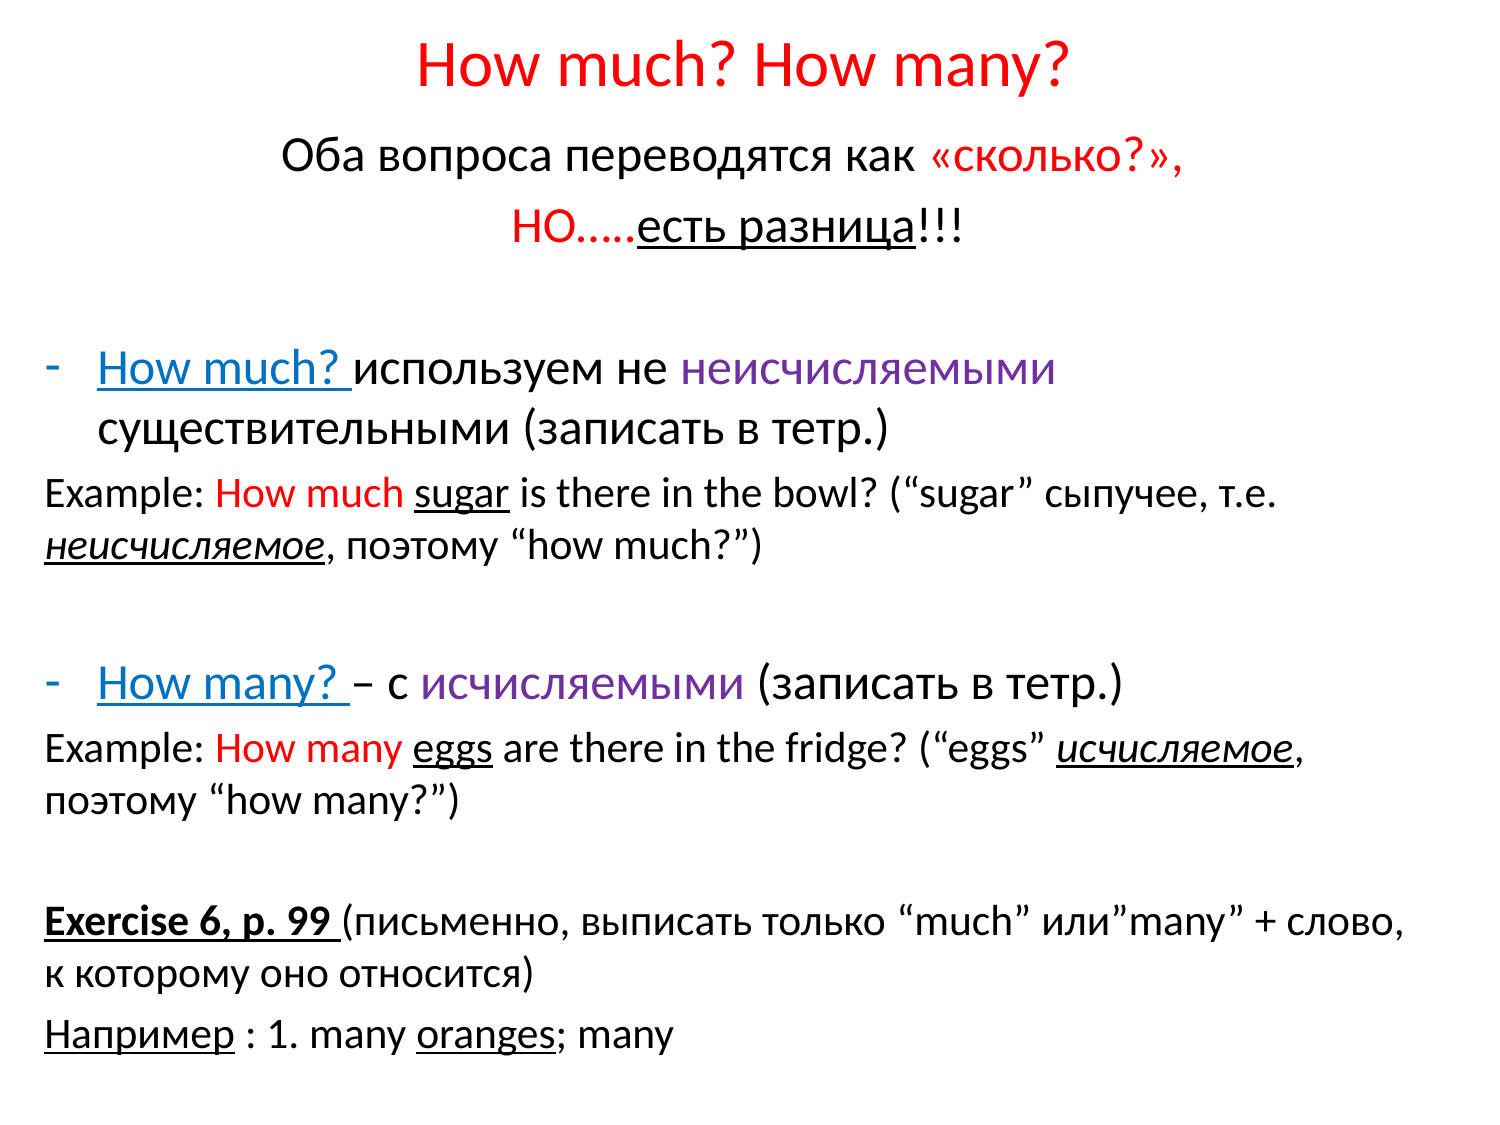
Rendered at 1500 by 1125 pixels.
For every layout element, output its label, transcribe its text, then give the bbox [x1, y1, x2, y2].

title How much? How many? [64, 19, 1425, 100]
list Оба вопроса переводятся как «сколько?», НО…..есть разница!!! How much? используем не неисчисляемыми существительными (записать в тетр.) Example: How much sugar is there in the bowl? (“sugar” сыпучее, т.е. неисчисляемое, поэтому “how much?”) How many? – с исчисляемыми (записать в тетр.) Example: How many eggs are there in the fridge? (“eggs” исчисляемое, поэтому “how many?”) Exercise 6, p. 99 (письменно, выписать только “much” или”many” + слово, к которому оно относится) Например : 1. many oranges; many [29, 113, 1447, 1071]
